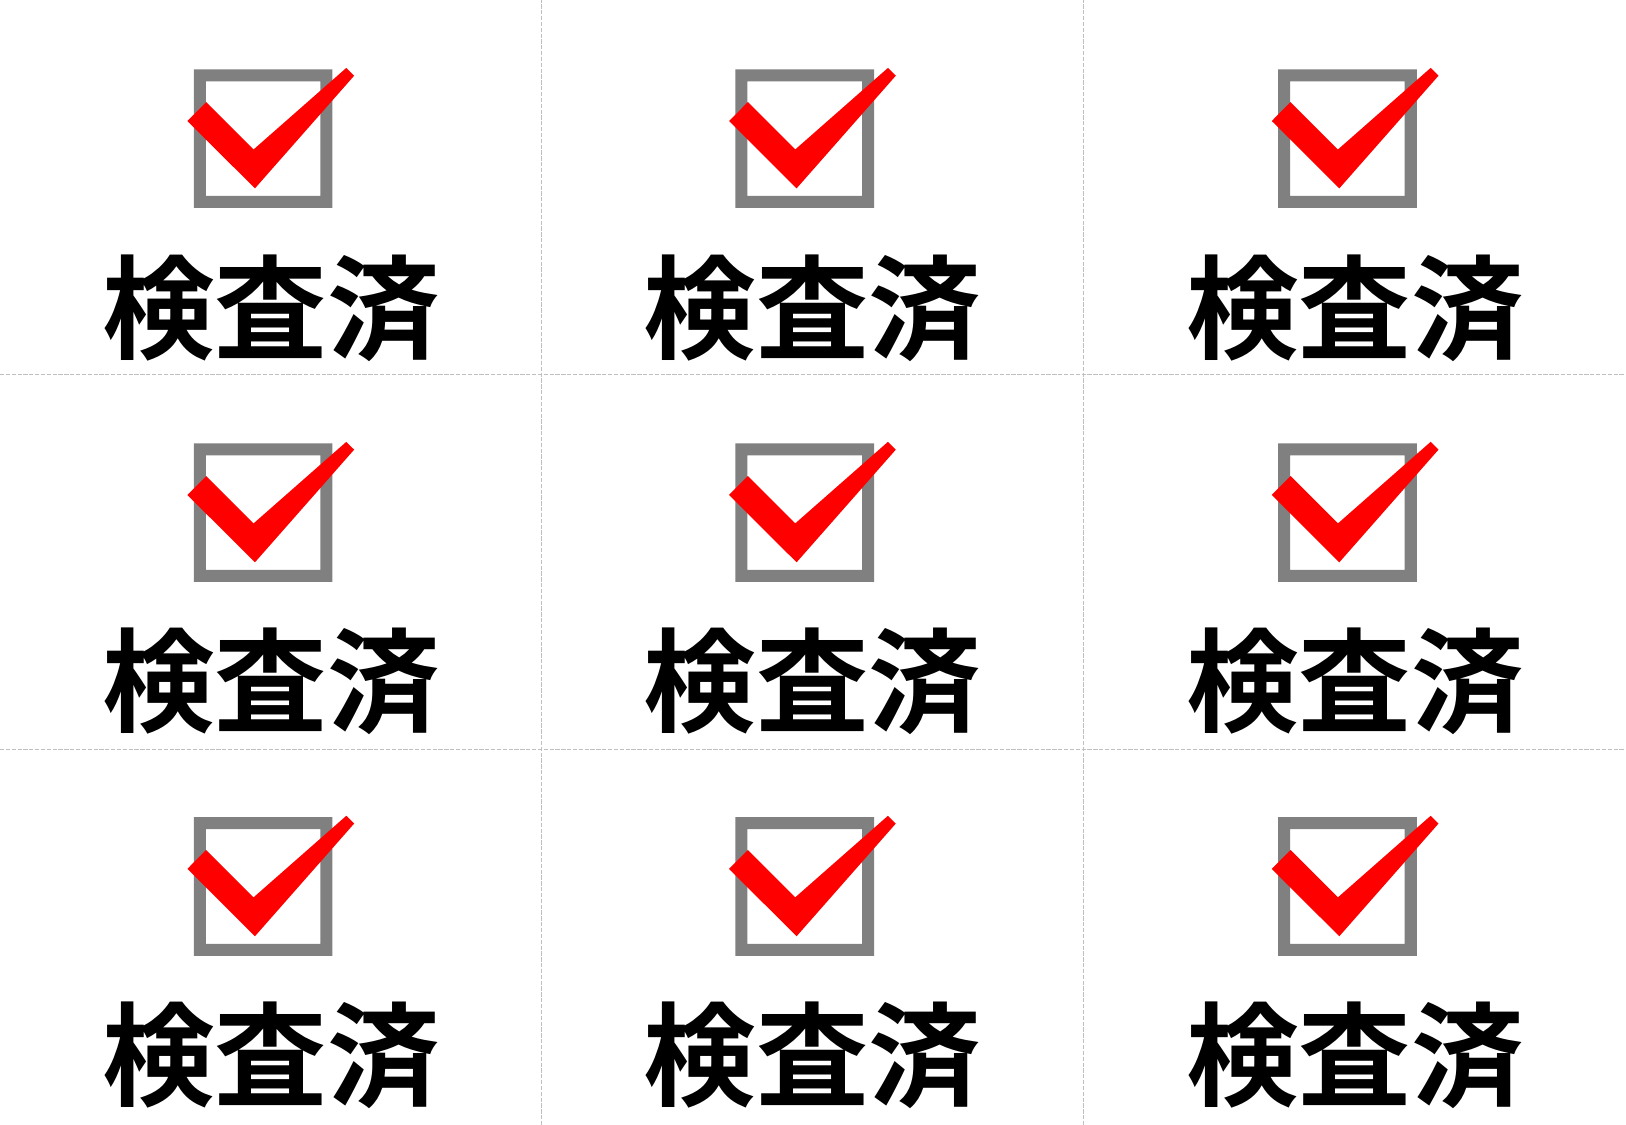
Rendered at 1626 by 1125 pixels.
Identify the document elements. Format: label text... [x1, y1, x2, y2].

text_box 検査済 [643, 985, 982, 1121]
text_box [729, 67, 896, 208]
text_box 検査済 [643, 237, 982, 373]
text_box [187, 67, 355, 208]
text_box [187, 441, 355, 582]
text_box 検査済 [1186, 611, 1525, 747]
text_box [1271, 67, 1439, 208]
text_box 検査済 [101, 611, 440, 747]
text_box 検査済 [643, 611, 982, 747]
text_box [729, 815, 896, 956]
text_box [729, 441, 896, 582]
text_box 検査済 [1186, 237, 1525, 373]
text_box 検査済 [101, 985, 440, 1121]
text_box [1271, 441, 1439, 582]
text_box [187, 815, 355, 956]
text_box 検査済 [1186, 985, 1525, 1121]
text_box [1271, 815, 1439, 956]
text_box 検査済 [101, 237, 440, 373]
